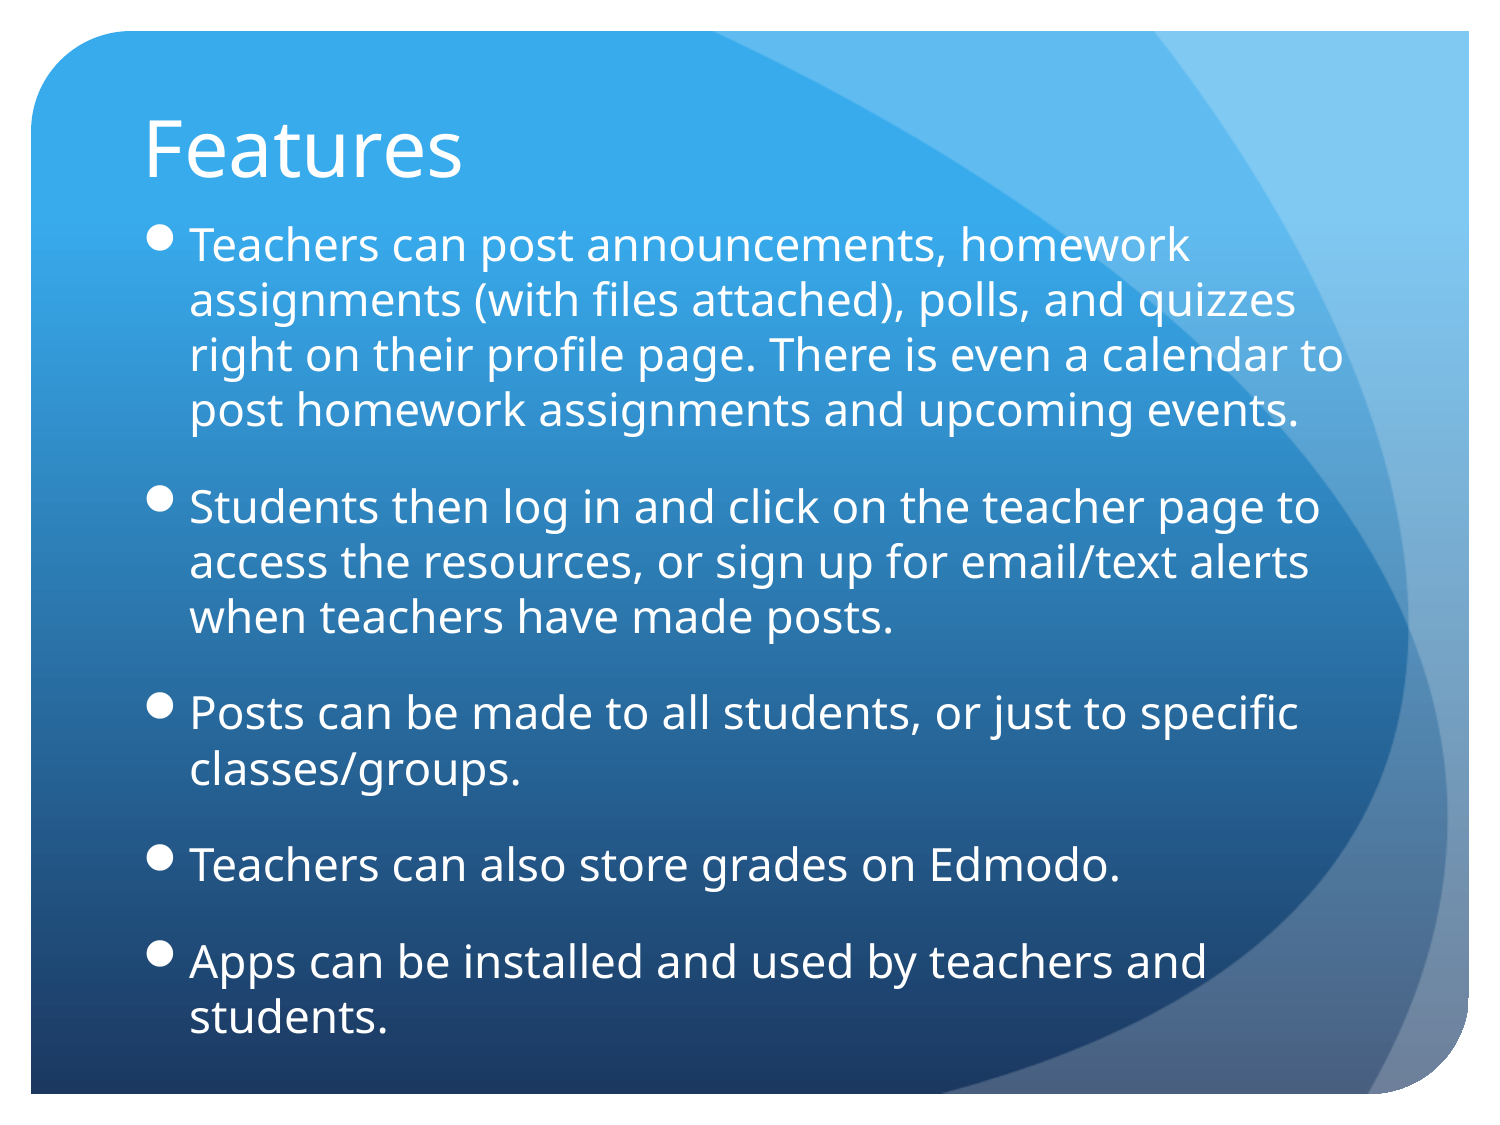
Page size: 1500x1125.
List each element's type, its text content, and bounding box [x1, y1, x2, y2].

picture [24, 30, 1473, 1094]
list Teachers can post announcements, homework assignments (with files attached), polls, and quizzes right on their profile page. There is even a calendar to post homework assignments and upcoming events. Students then log in and click on the teacher page to access the resources, or sign up for email/text alerts when teachers have made posts. Posts can be made to all students, or just to specific classes/groups. Teachers can also store grades on Edmodo. Apps can be installed and used by teachers and students. [127, 208, 1372, 899]
title Features [127, 29, 1372, 201]
